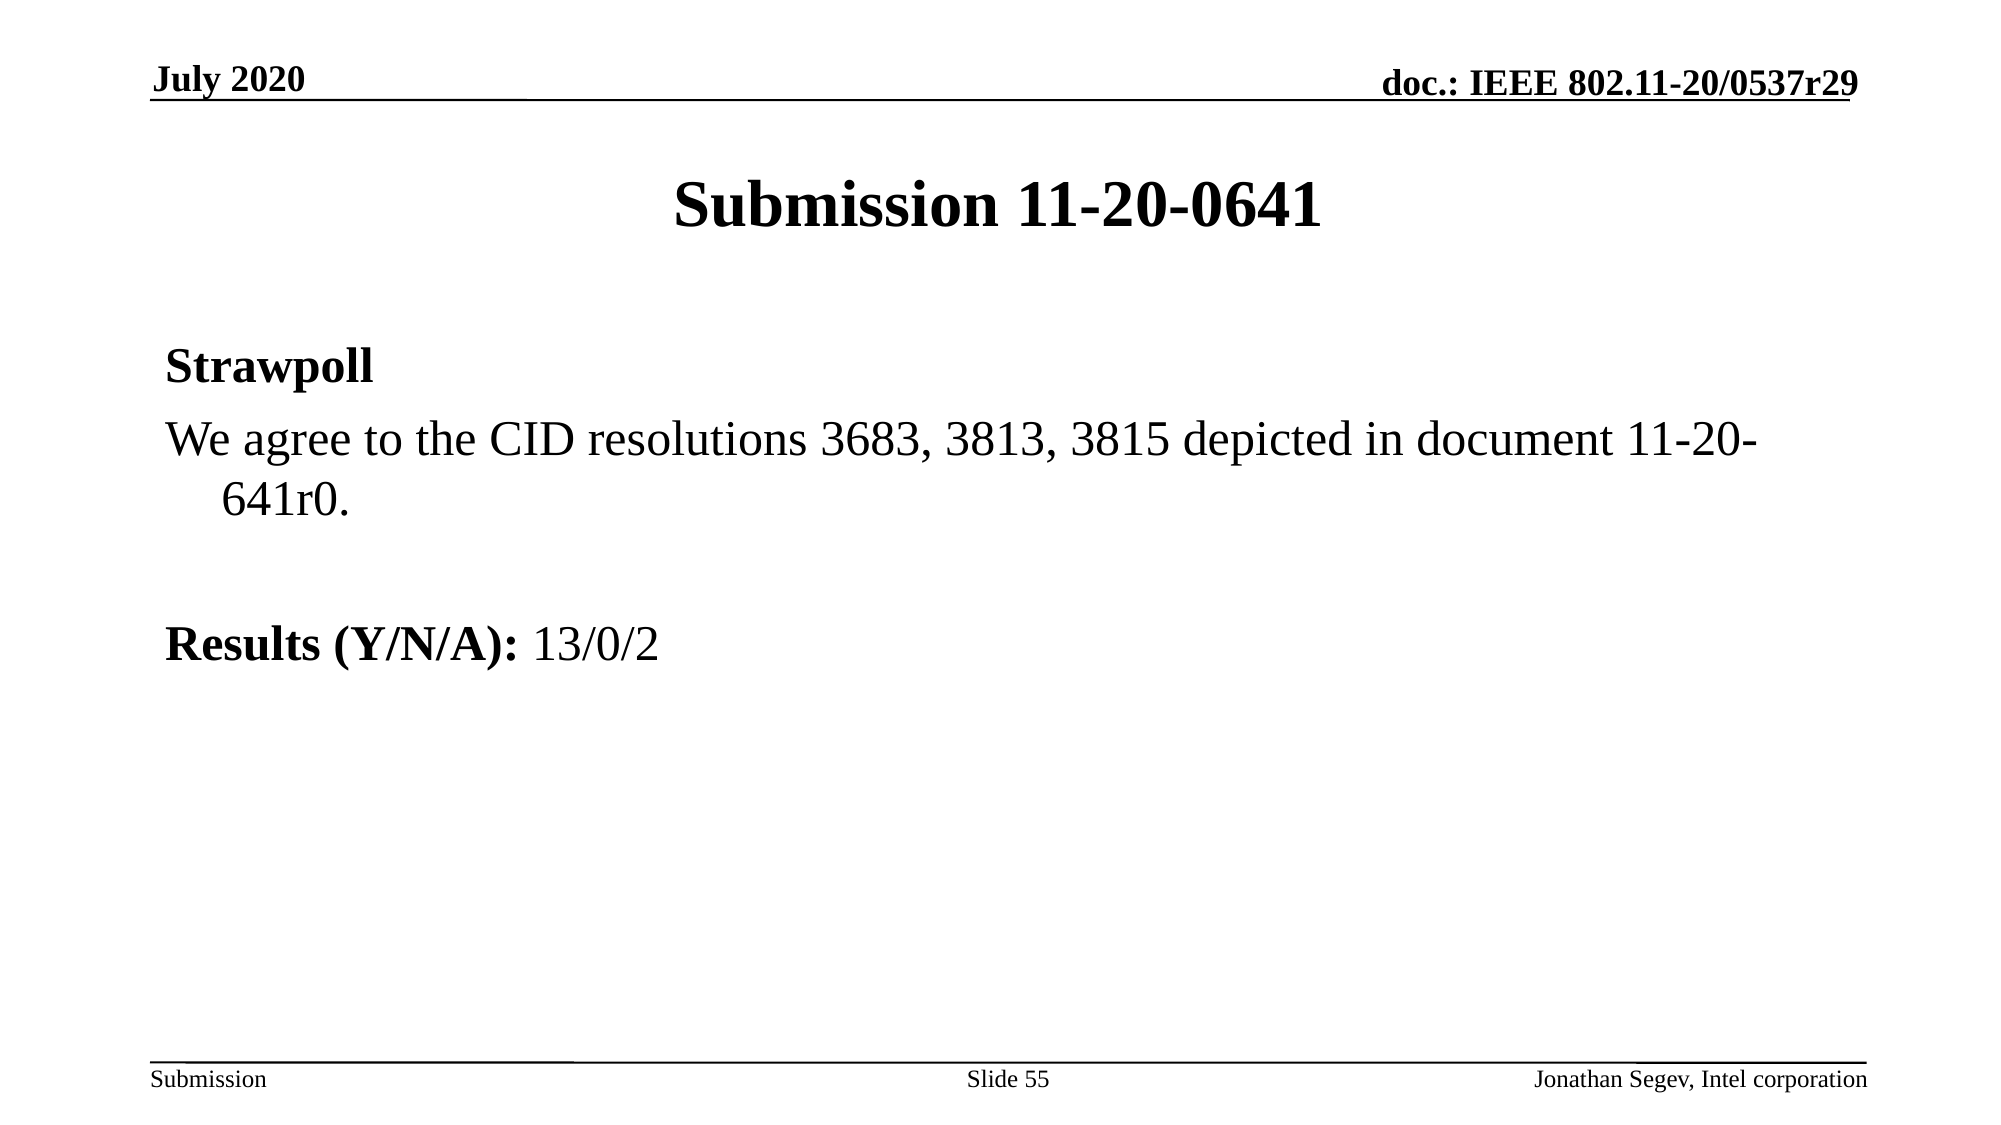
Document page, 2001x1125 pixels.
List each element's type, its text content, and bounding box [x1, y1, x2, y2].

list Strawpoll We agree to the CID resolutions 3683, 3813, 3815 depicted in document 11-20-641r0. Results (Y/N/A): 13/0/2 [149, 324, 1850, 1000]
footer Jonathan Segev, Intel corporation [1171, 1061, 1869, 1093]
slide_number Slide 55 [950, 1061, 1067, 1123]
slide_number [152, 54, 563, 100]
title Submission 11-20-0641 [149, 112, 1850, 288]
